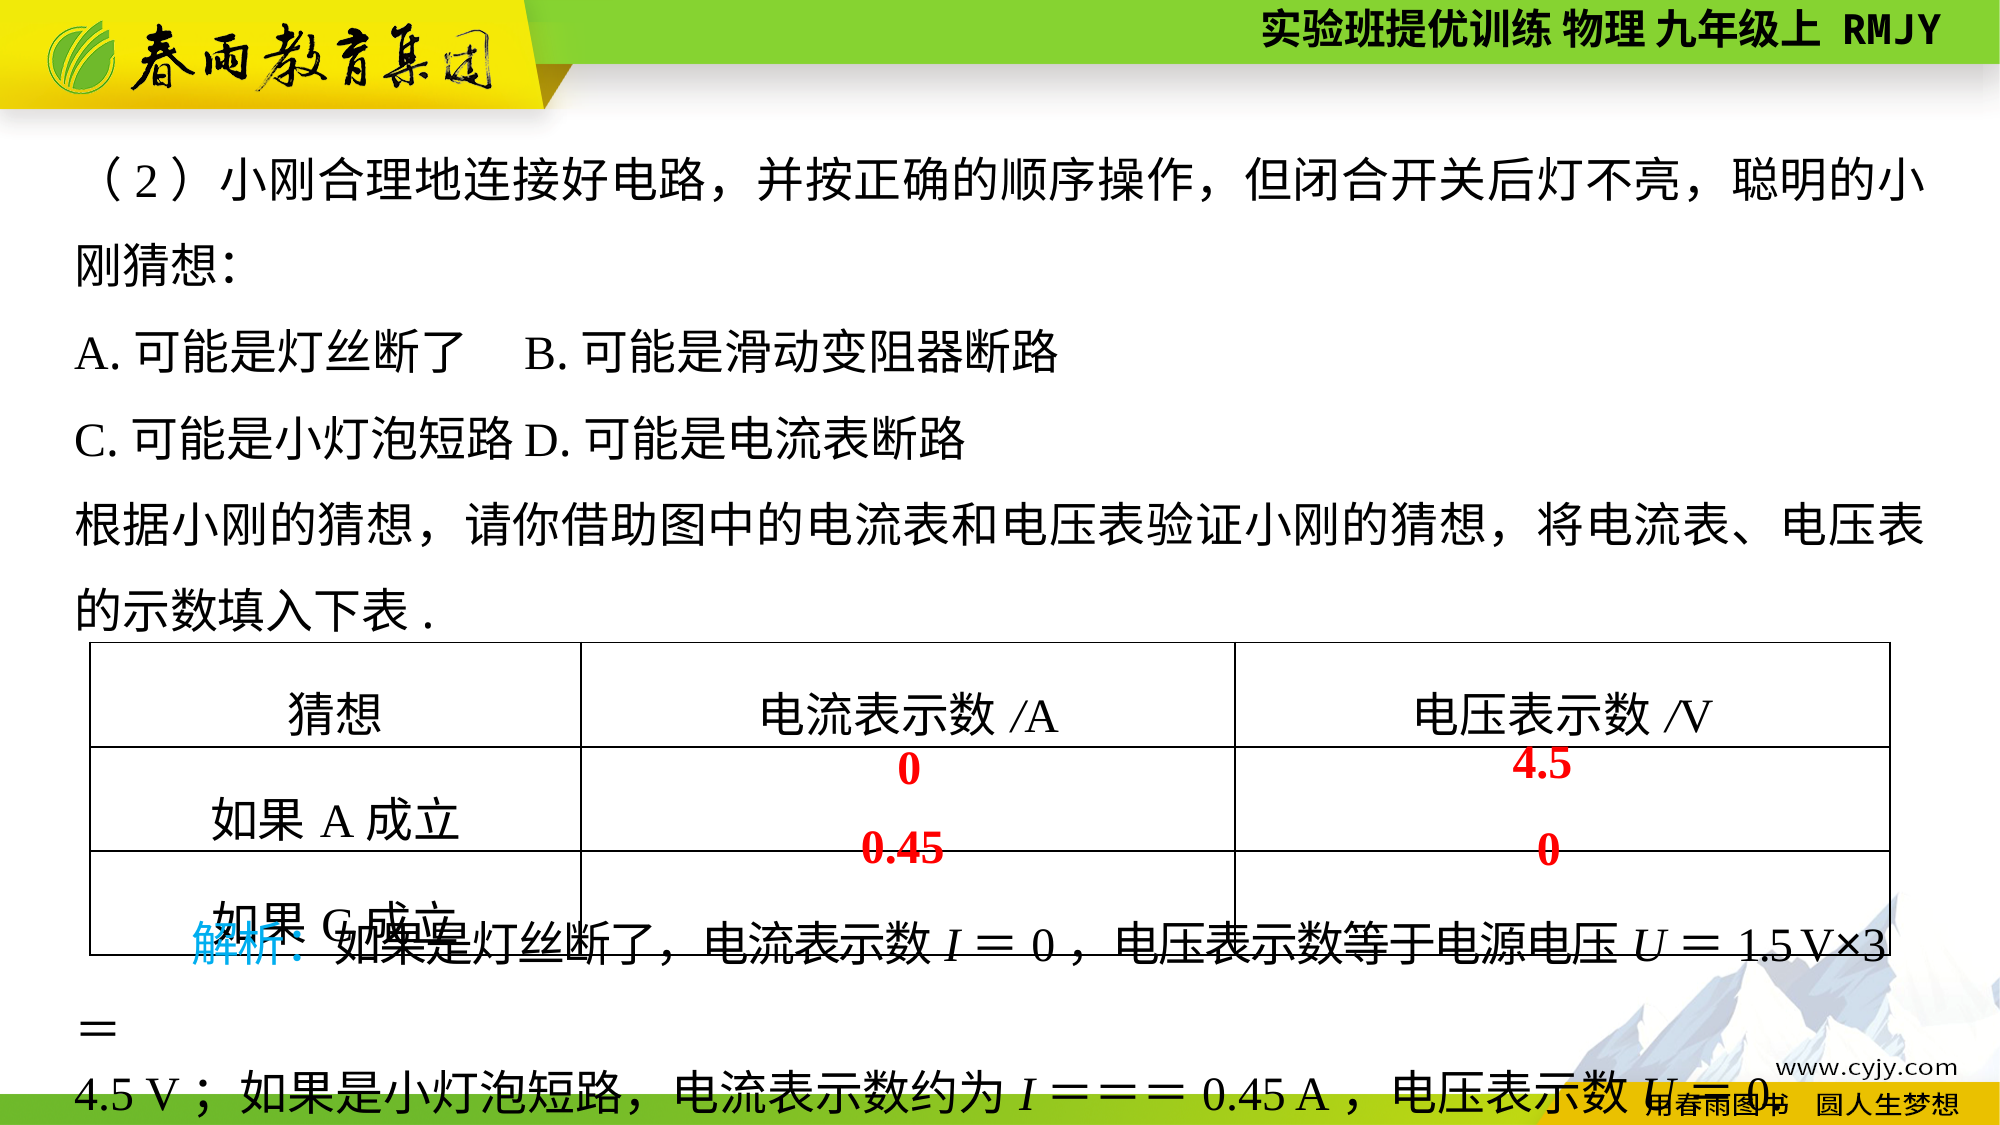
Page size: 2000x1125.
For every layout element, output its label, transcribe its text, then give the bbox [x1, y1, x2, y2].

table_header 猜想 [91, 643, 580, 746]
table_cell [1236, 852, 1889, 954]
table_cell 如果C成立 [91, 852, 580, 954]
picture [0, 0, 2000, 1125]
table_cell [582, 748, 1234, 850]
table_cell 如果A成立 [91, 748, 580, 850]
table_header 电流表示数/A [582, 643, 1234, 746]
list （2）小刚合理地连接好电路，并按正确的顺序操作，但闭合开关后灯不亮，聪明的小刚猜想： A.可能是灯丝断了 B.可能是滑动变阻器断路 C.可能是小灯泡短路 D.可能是电流表断路 根据小刚的猜想，请你借助图中的电流表和电压表验证小刚的猜想，将电流表、电压表的示数填入下表. [59, 113, 1944, 652]
text_box 0.45 [846, 808, 960, 881]
table_cell [1236, 748, 1889, 850]
text_box 4.5 [1497, 723, 1588, 796]
text_box 0 [882, 729, 937, 802]
table_header 电压表示数/V [1236, 643, 1889, 746]
table_cell [582, 852, 1234, 954]
text_box 0 [1522, 810, 1576, 883]
